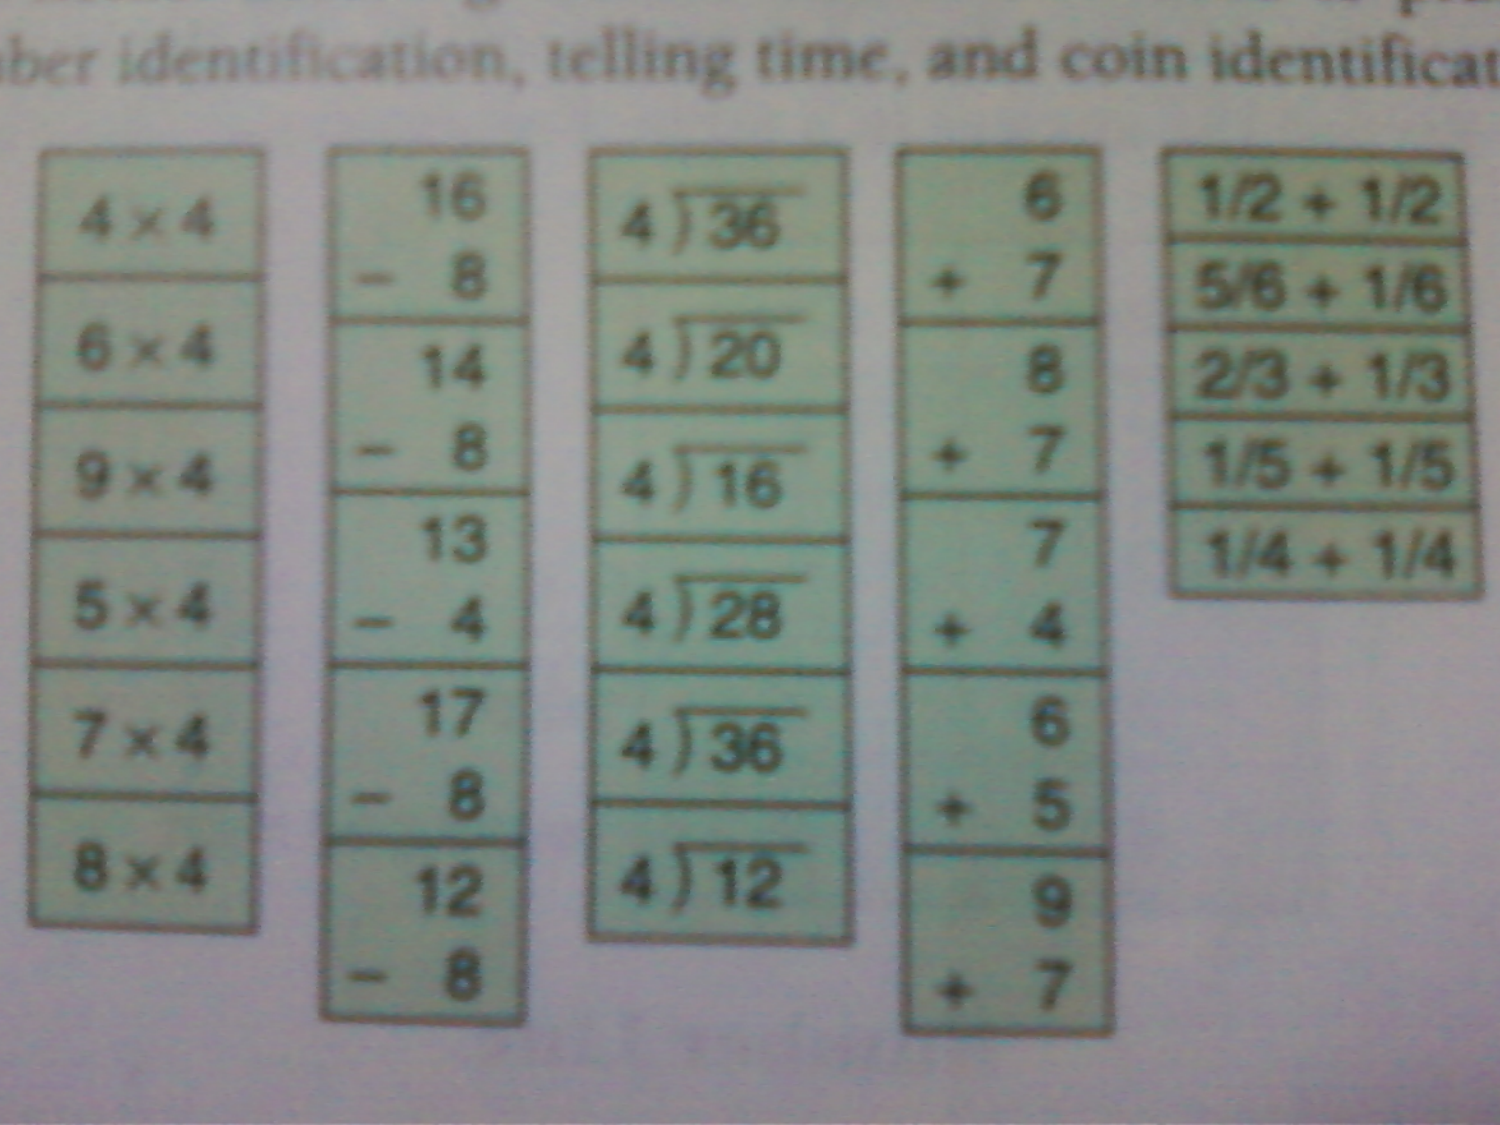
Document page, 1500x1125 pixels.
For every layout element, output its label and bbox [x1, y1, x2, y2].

list [0, 0, 1500, 1125]
